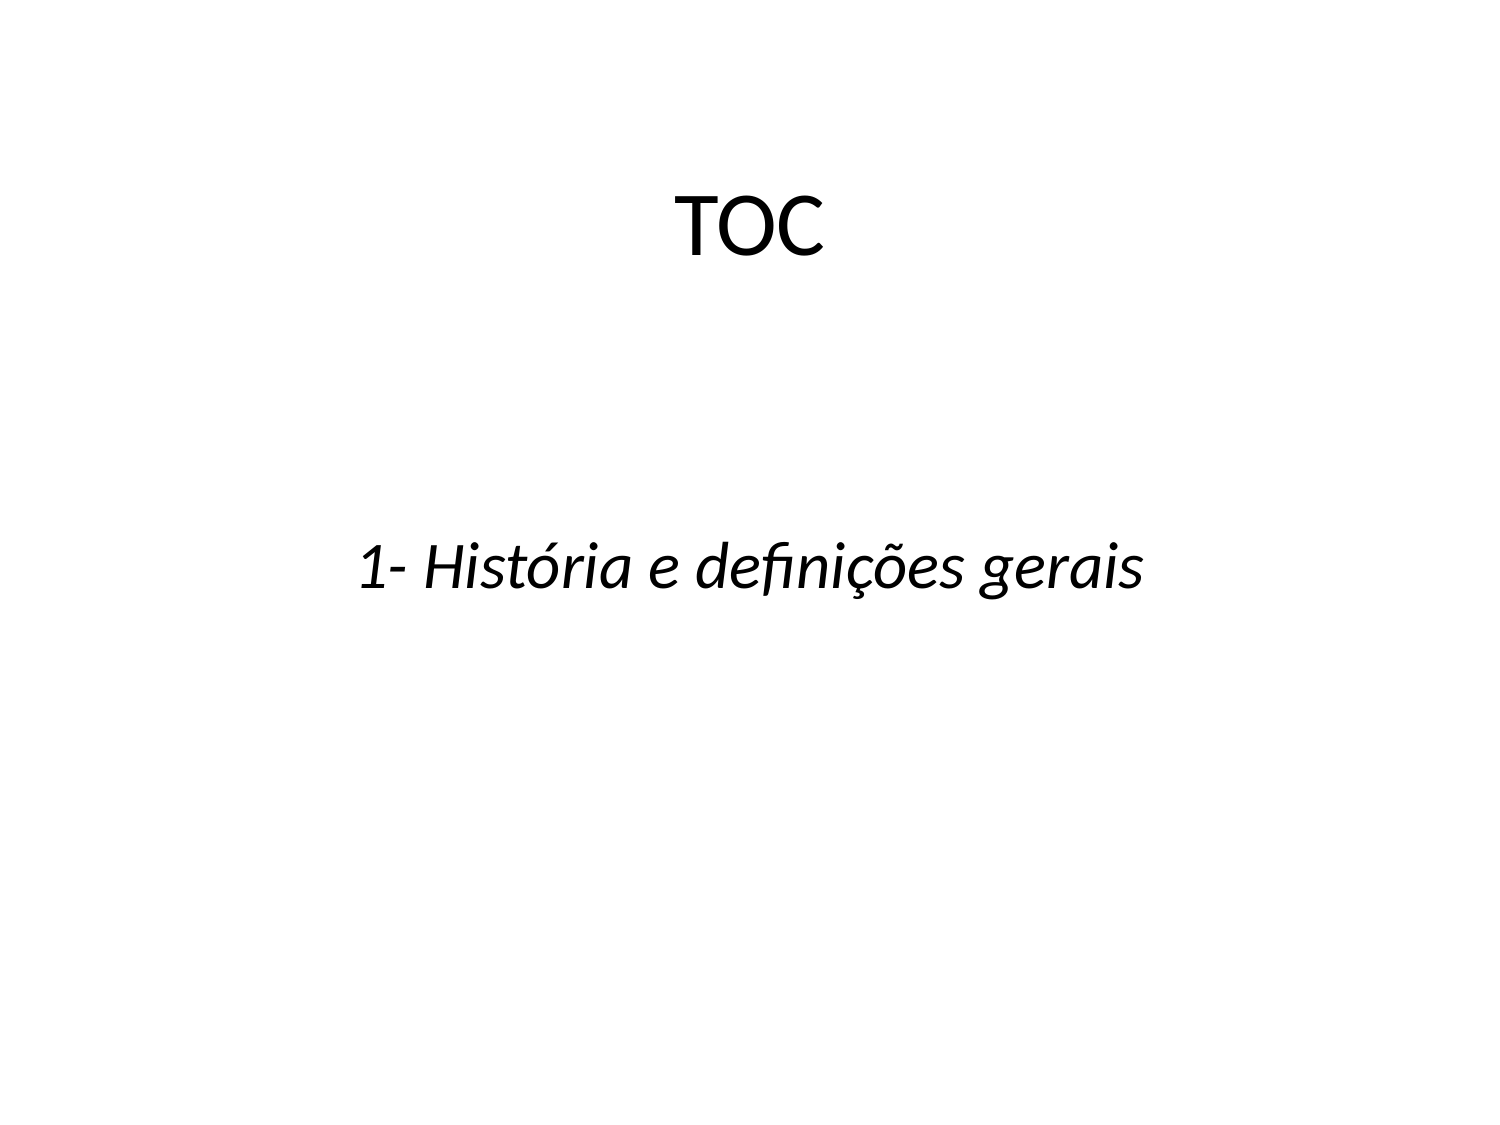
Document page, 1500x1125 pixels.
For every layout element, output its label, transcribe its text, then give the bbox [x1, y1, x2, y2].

title TOC [75, 125, 1425, 262]
list 1- História e definições gerais [75, 262, 1425, 700]
